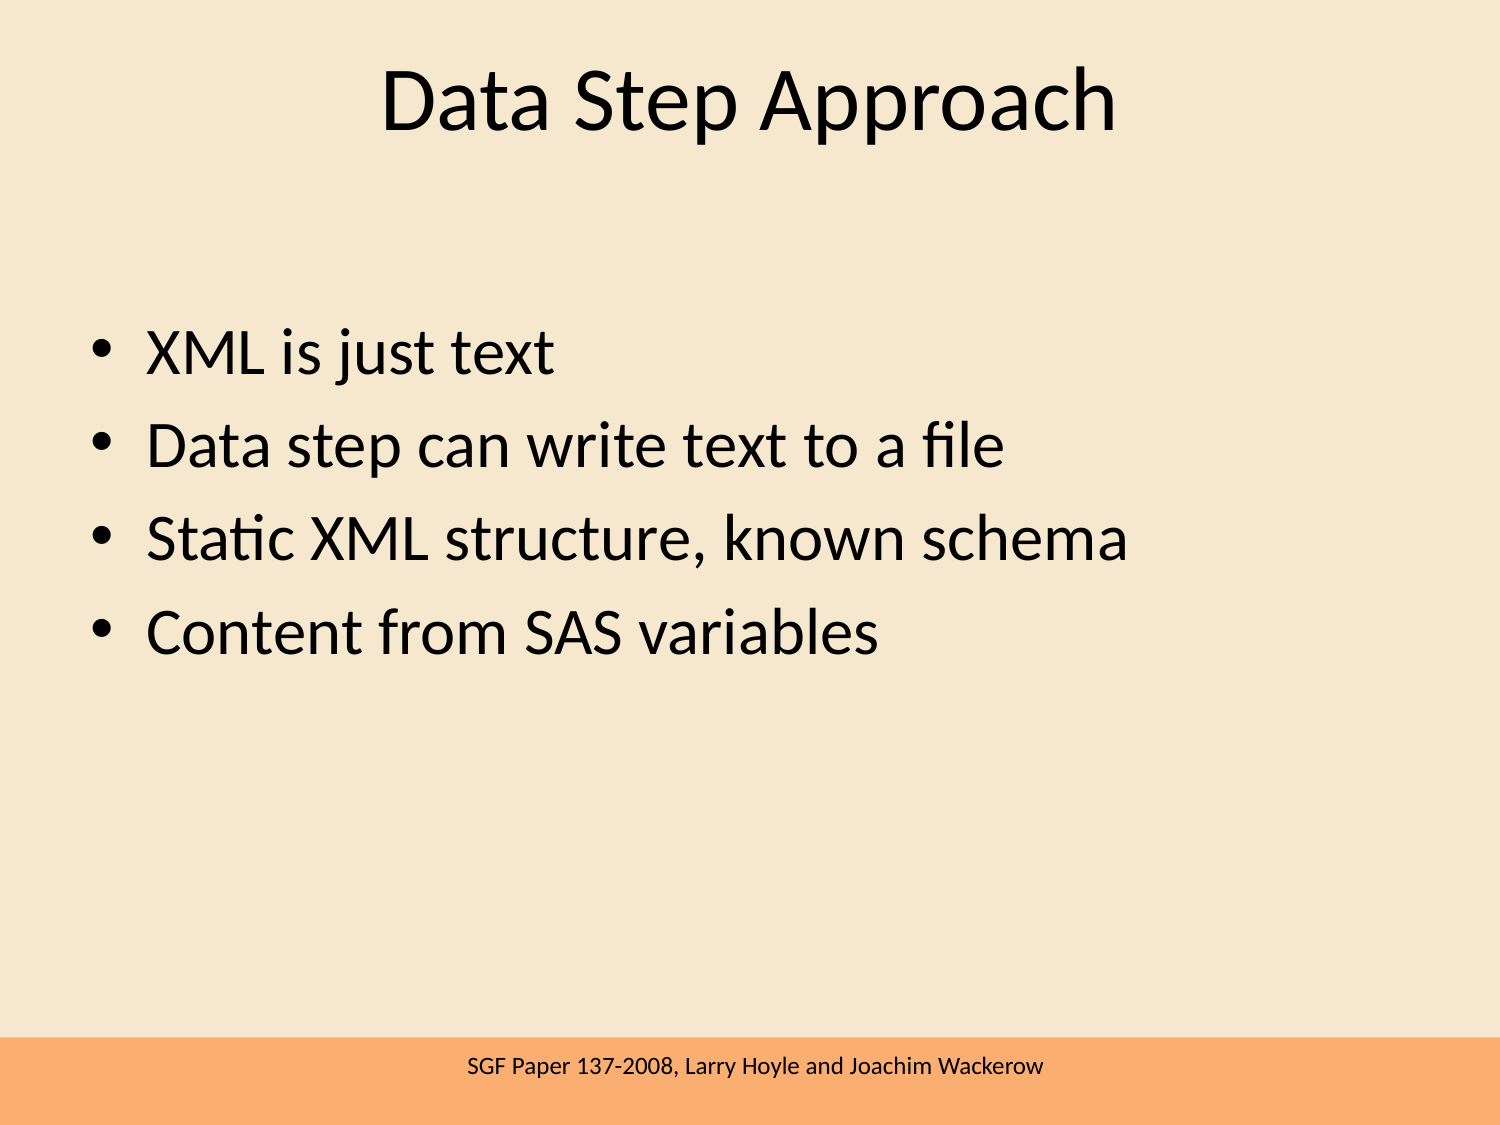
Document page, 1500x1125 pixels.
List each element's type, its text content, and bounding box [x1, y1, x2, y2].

title Data Step Approach [75, 0, 1425, 188]
list XML is just text Data step can write text to a file Static XML structure, known schema Content from SAS variables [75, 299, 1425, 1005]
footer SGF Paper 137-2008, Larry Hoyle and Joachim Wackerow [399, 1042, 1113, 1103]
